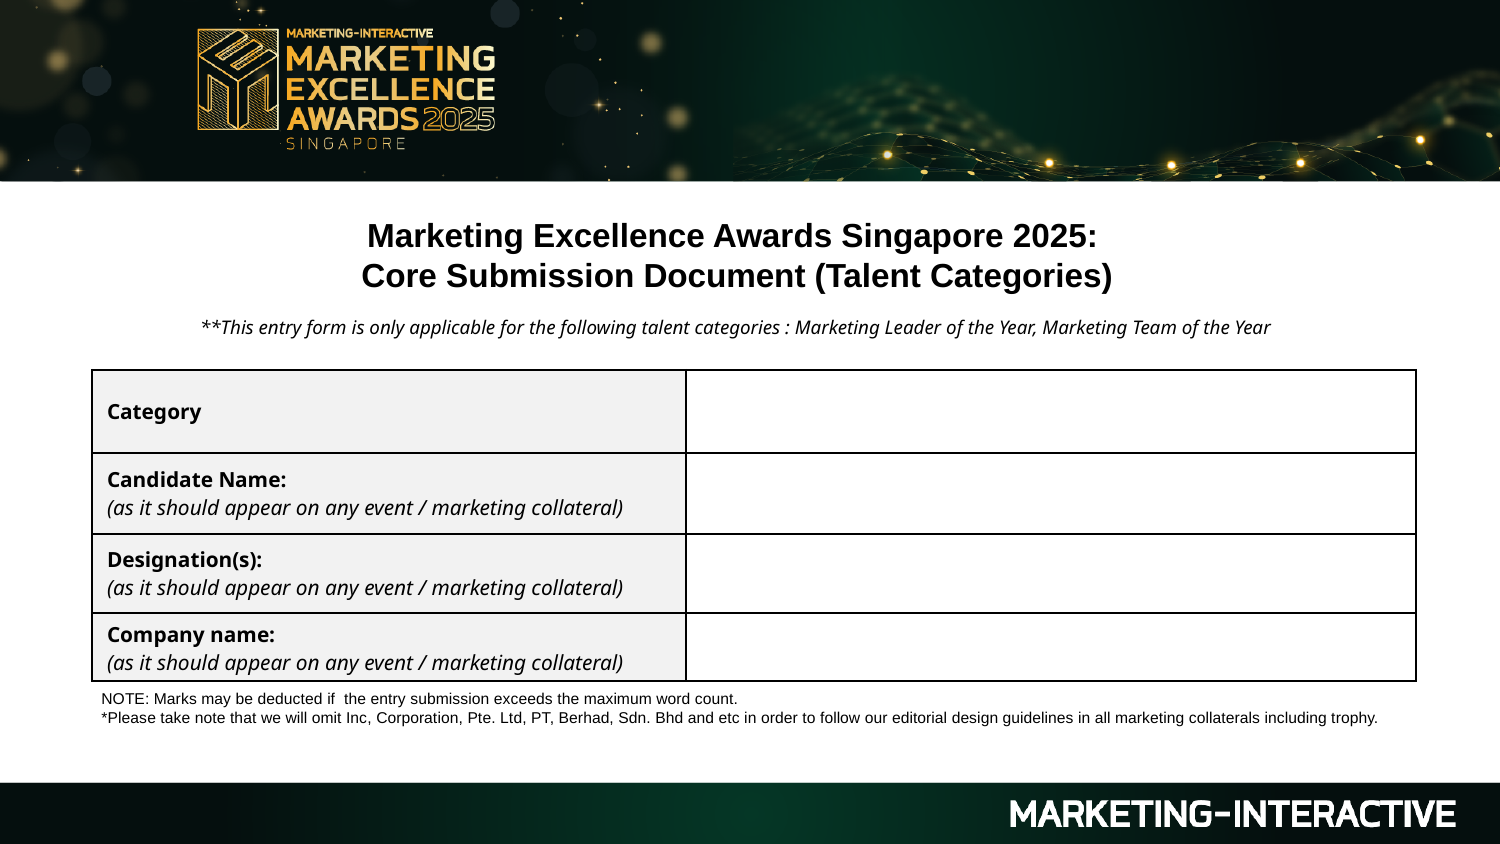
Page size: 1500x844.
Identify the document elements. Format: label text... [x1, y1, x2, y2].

text_box Marketing Excellence Awards Singapore 2025: Core Submission Document (Talent Categories) [312, 206, 1163, 302]
text_box NOTE: Marks may be deducted if the entry submission exceeds the maximum word count. *Please take note that we will omit Inc, Corporation, Pte. Ltd, PT, Berhad, Sdn. Bhd and etc in order to follow our editorial design guidelines in all marketing collaterals including trophy. [86, 681, 1488, 734]
text_box **This entry form is only applicable for the following talent categories : Marketing Leader of the Year, Marketing Team of the Year [93, 308, 1382, 346]
table_header Category [93, 371, 685, 452]
table_cell Company name: (as it should appear on any event / marketing collateral) [93, 614, 685, 680]
table_cell [687, 454, 1415, 533]
picture [0, 0, 1500, 844]
table_cell Designation(s): (as it should appear on any event / marketing collateral) [93, 535, 685, 612]
table_cell [687, 614, 1415, 680]
table_cell Candidate Name: (as it should appear on any event / marketing collateral) [93, 454, 685, 533]
table_header [687, 371, 1415, 452]
table_cell [687, 535, 1415, 612]
